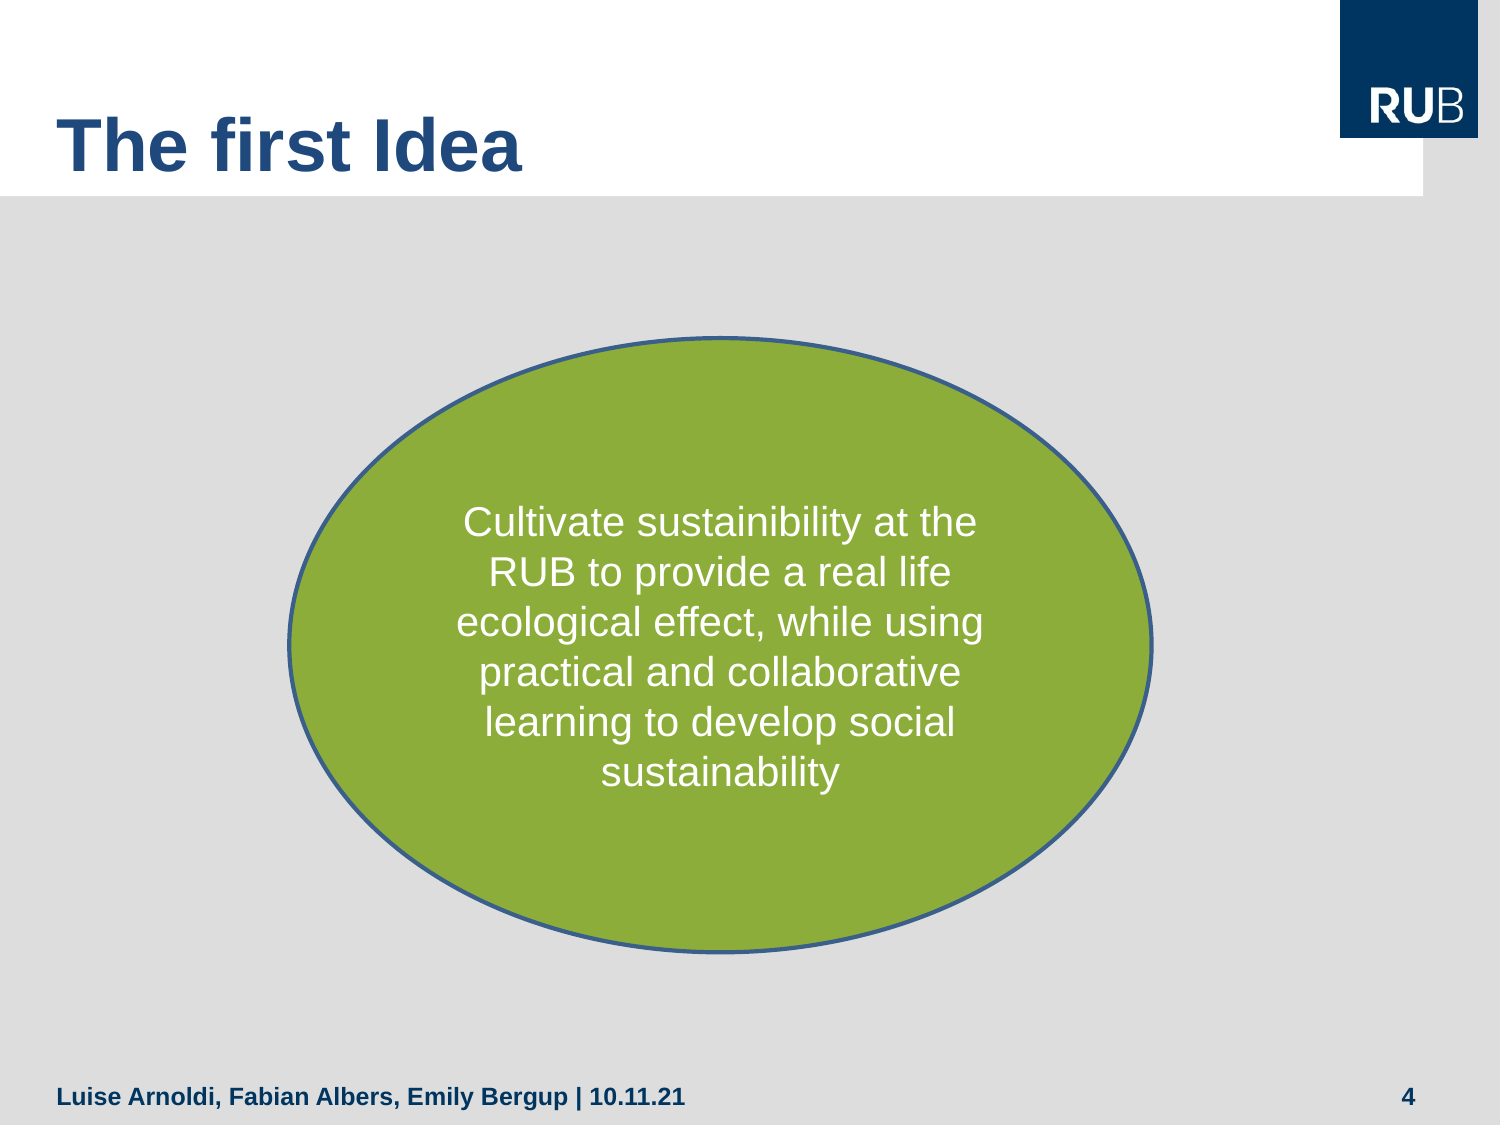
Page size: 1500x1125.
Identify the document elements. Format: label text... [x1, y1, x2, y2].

text_box Cultivate sustainibility at the RUB to provide a real life ecological effect, while using practical and collaborative learning to develop social sustainability [287, 335, 1154, 955]
picture [1340, 0, 1478, 138]
footer Luise Arnoldi, Fabian Albers, Emily Bergup | 10.11.21 [41, 1065, 1340, 1125]
slide_number 4 [1340, 1065, 1431, 1125]
title The first Idea [41, 42, 1307, 194]
